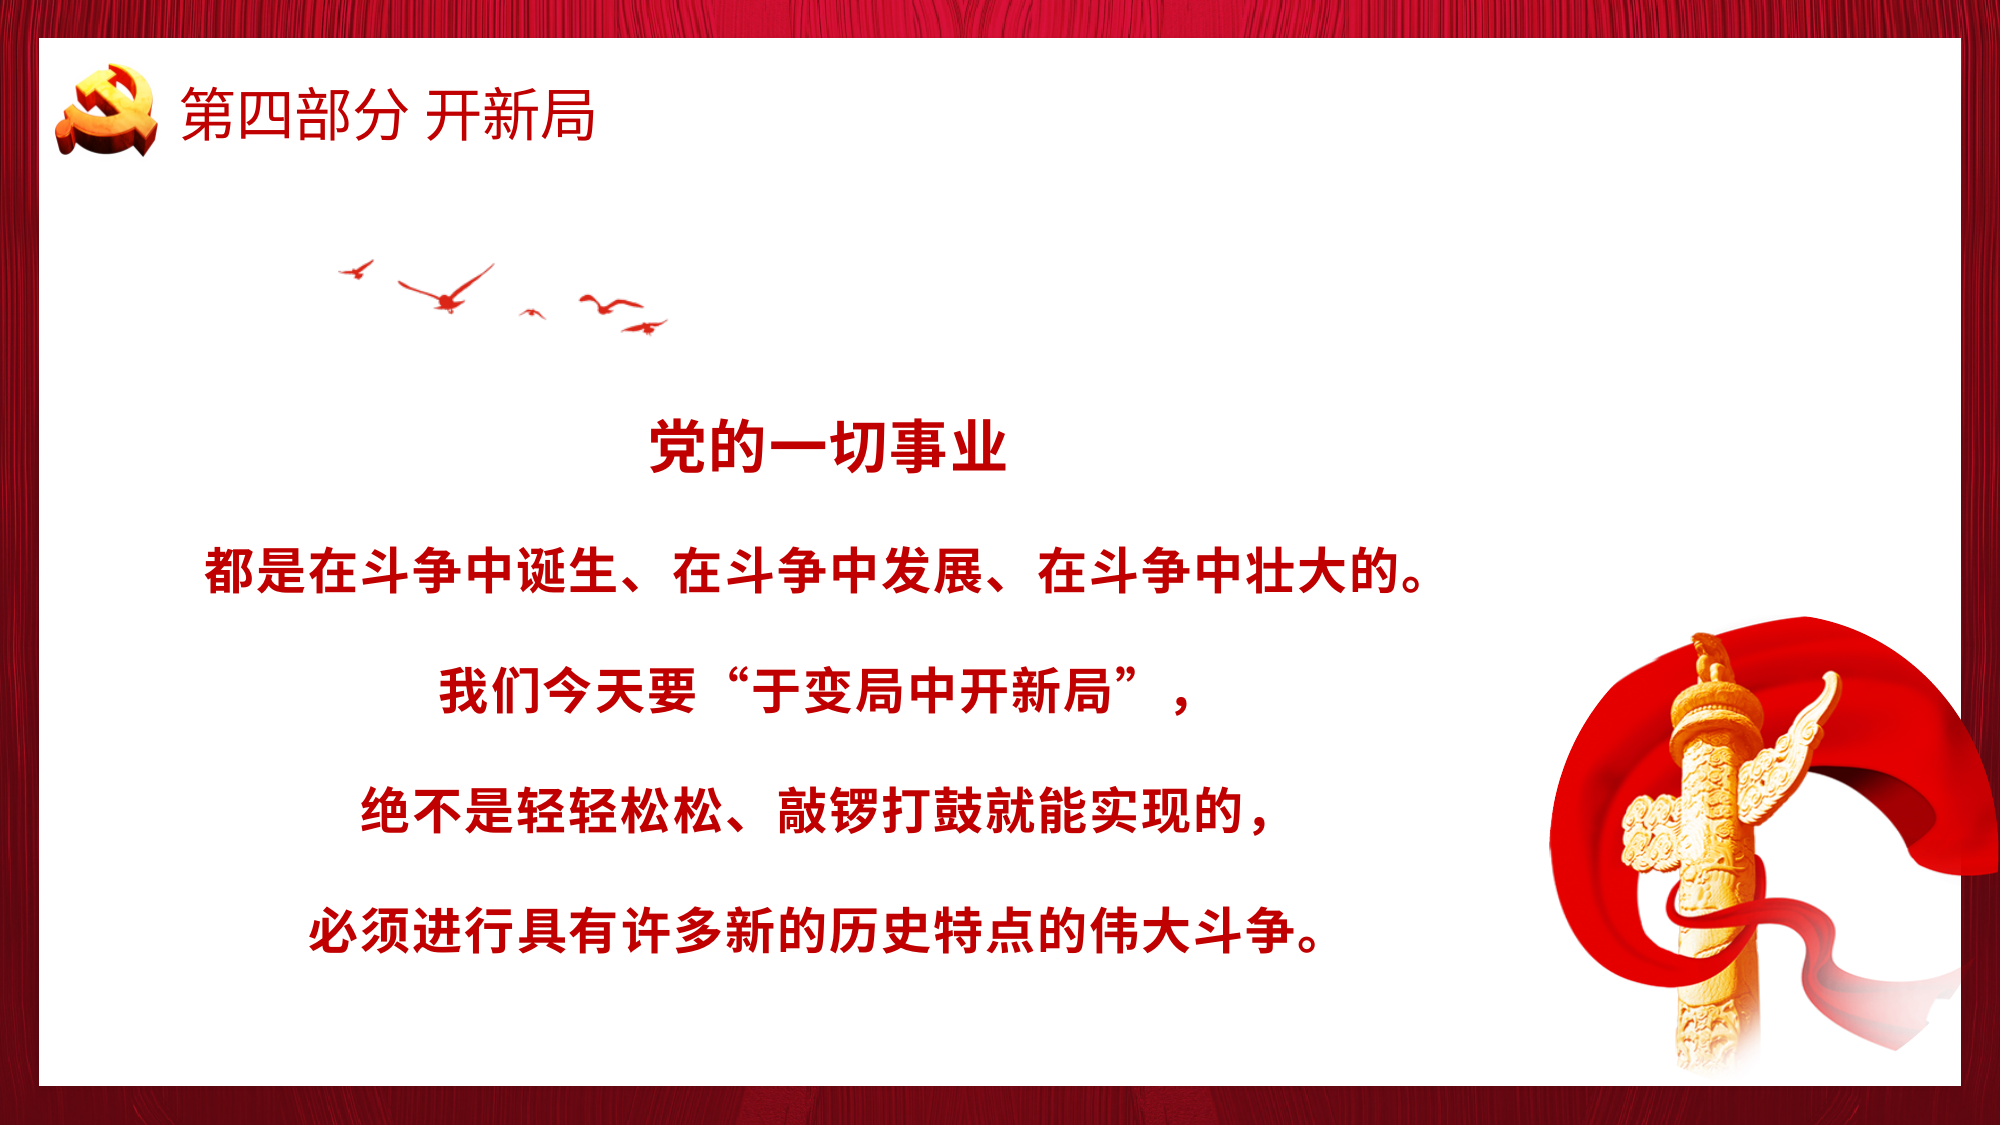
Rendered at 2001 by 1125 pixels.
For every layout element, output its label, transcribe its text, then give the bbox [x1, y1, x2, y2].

text_box 党的一切事业 都是在斗争中诞生、在斗争中发展、在斗争中壮大的。 我们今天要“于变局中开新局”， 绝不是轻轻松松、敲锣打鼓就能实现的， 必须进行具有许多新的历史特点的伟大斗争。 [118, 332, 1538, 968]
picture [0, 0, 2000, 1125]
